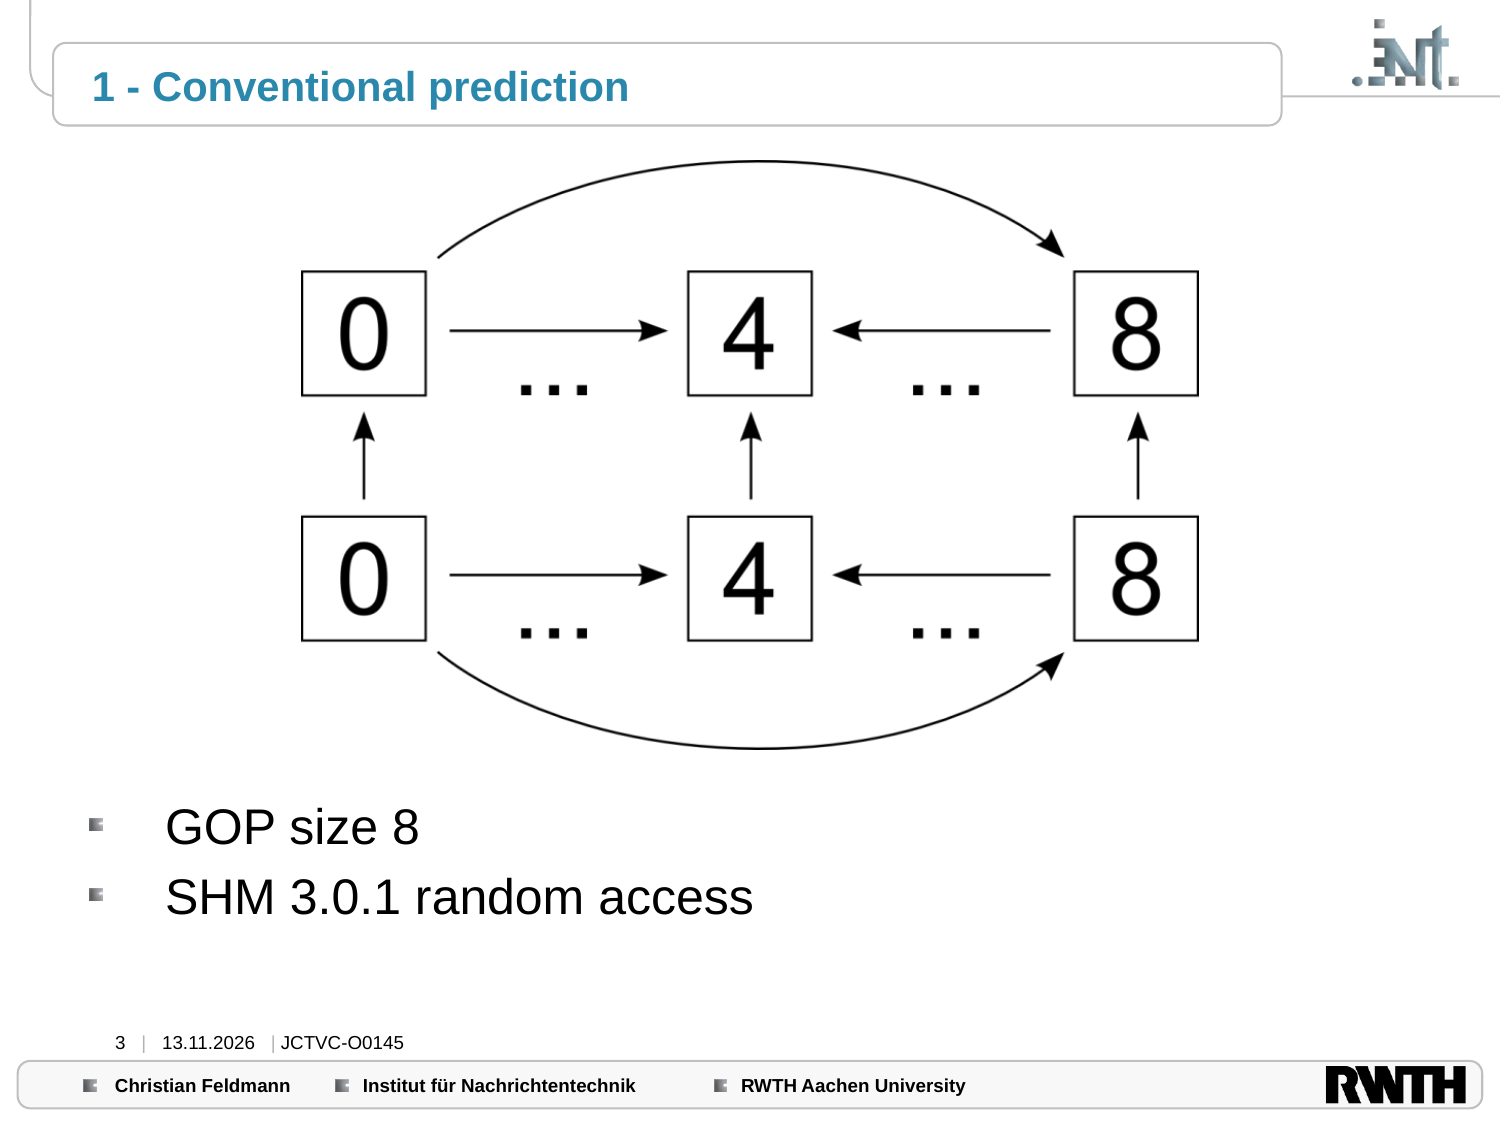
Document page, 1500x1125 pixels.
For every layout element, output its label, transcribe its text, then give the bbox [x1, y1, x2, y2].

title 1 - Conventional prediction [76, 48, 1412, 120]
picture [1325, 1067, 1468, 1104]
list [300, 160, 1200, 750]
text_box GOP size 8 SHM 3.0.1 random access [74, 786, 1425, 1000]
picture [89, 888, 103, 901]
picture [714, 1079, 727, 1092]
picture [335, 1079, 349, 1092]
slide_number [100, 1023, 1471, 1067]
picture [1352, 19, 1459, 90]
picture [89, 818, 103, 831]
picture [83, 1079, 97, 1092]
